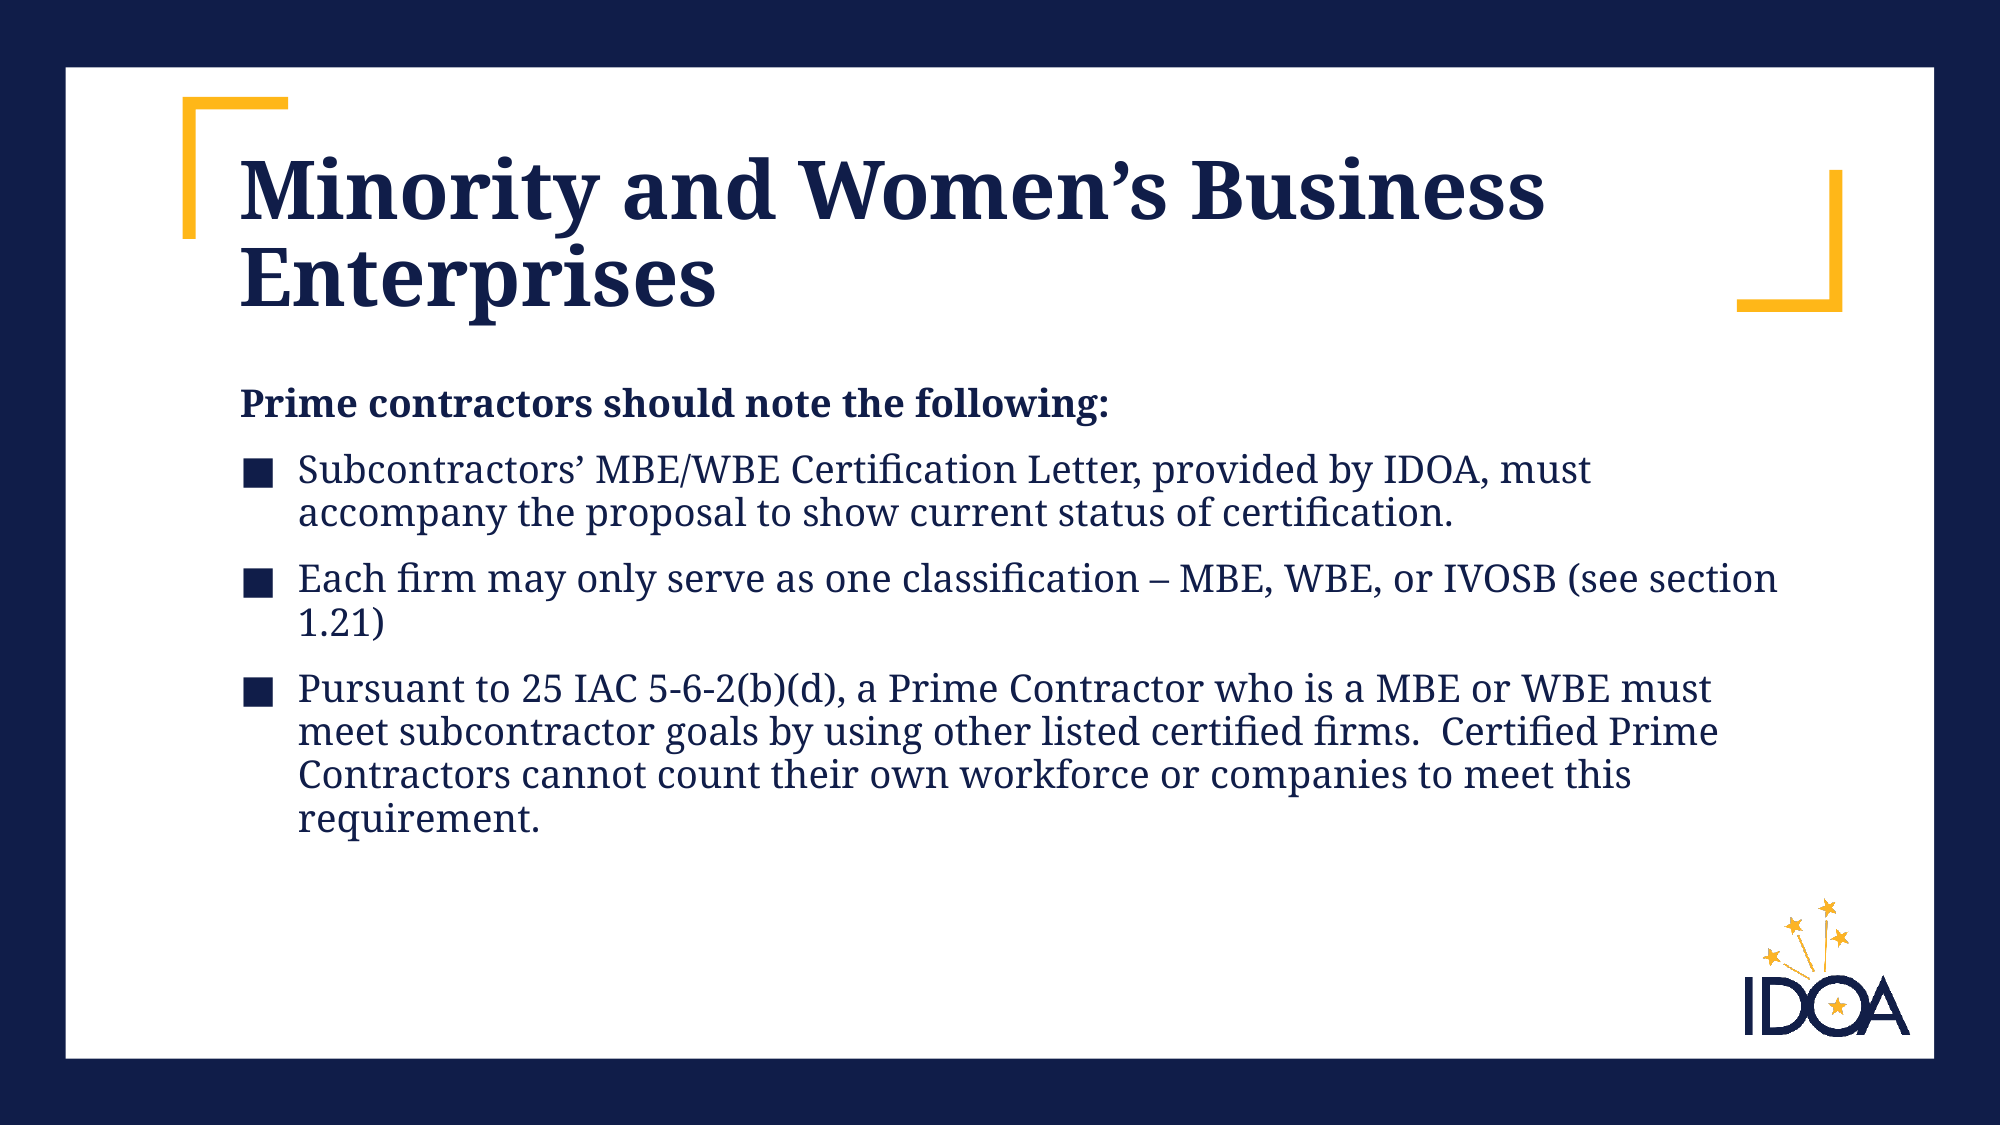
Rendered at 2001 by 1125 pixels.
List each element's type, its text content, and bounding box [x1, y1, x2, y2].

picture [1702, 857, 1959, 1114]
title Minority and Women’s Business Enterprises [225, 142, 1800, 279]
list Prime contractors should note the following: Subcontractors’ MBE/WBE Certification Letter, provided by IDOA, must accompany the proposal to show current status of certification. Each firm may only serve as one classification – MBE, WBE, or IVOSB (see section 1.21) Pursuant to 25 IAC 5-6-2(b)(d), a Prime Contractor who is a MBE or WBE must meet subcontractor goals by using other listed certified firms. Certified Prime Contractors cannot count their own workforce or companies to meet this requirement. [225, 375, 1800, 851]
